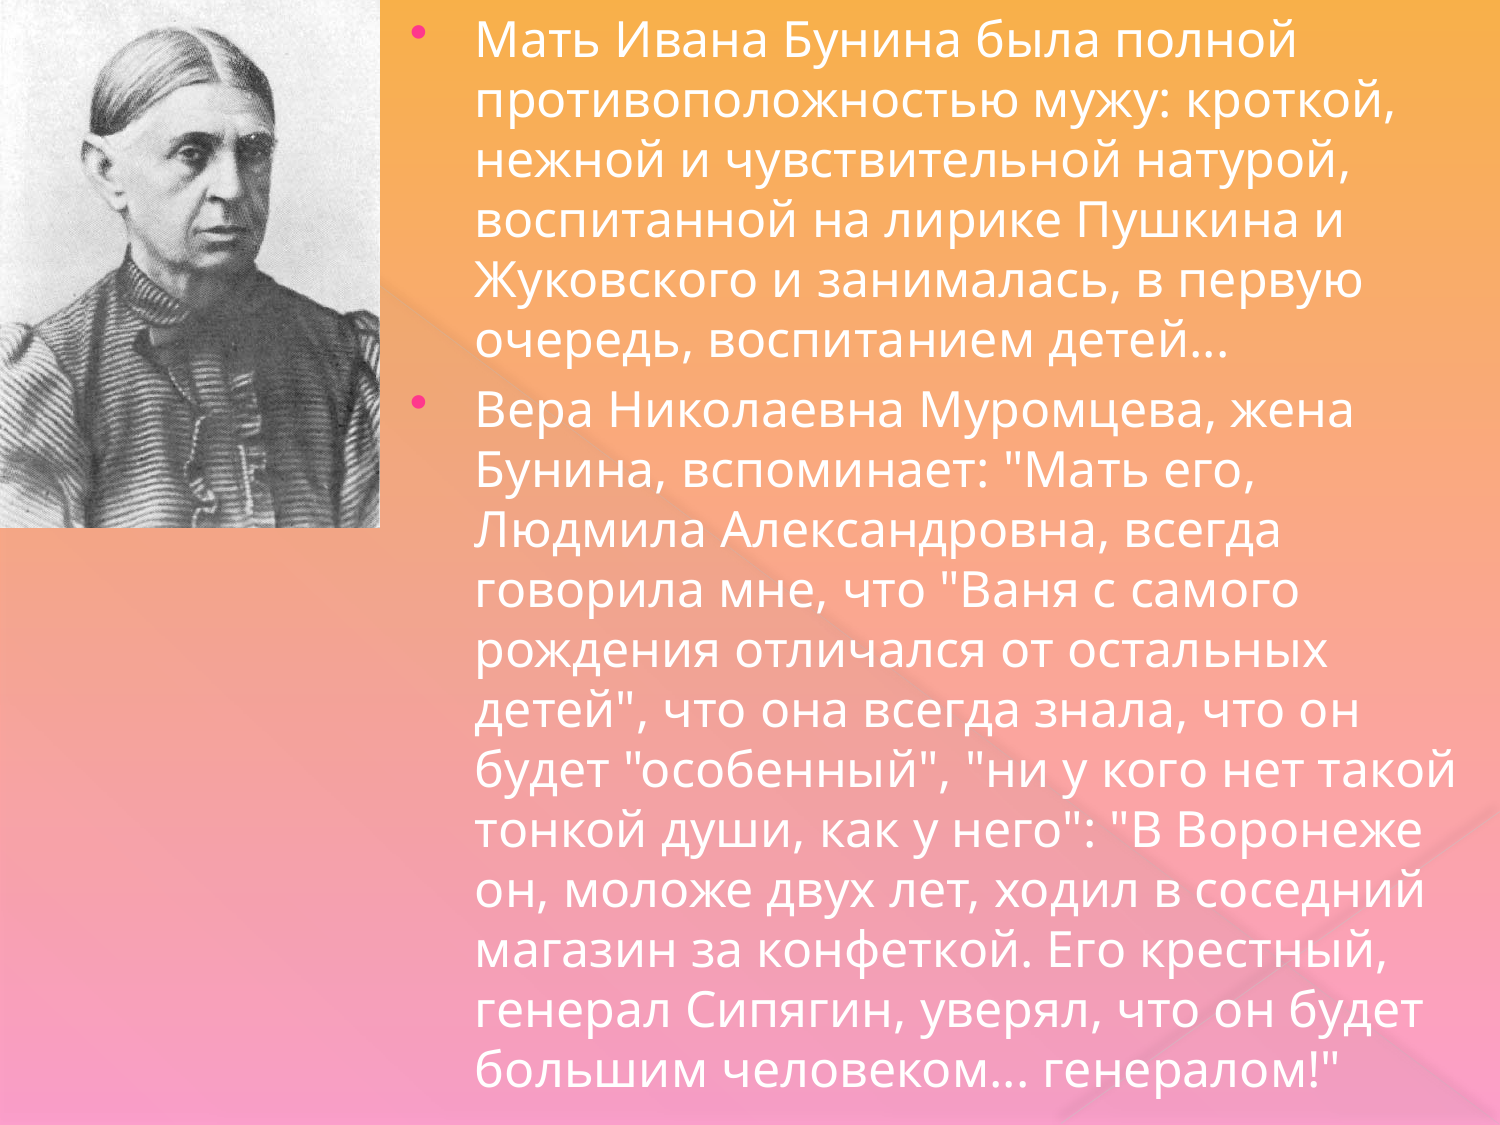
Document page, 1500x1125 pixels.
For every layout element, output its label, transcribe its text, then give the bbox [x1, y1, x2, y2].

list Мать Ивана Бунина была полной противоположностью мужу: кроткой, нежной и чувствительной натурой, воспитанной на лирике Пушкина и Жуковского и занималась, в первую очередь, воспитанием детей... Вера Николаевна Муромцева, жена Бунина, вспоминает: "Мать его, Людмила Александровна, всегда говорила мне, что "Ваня с самого рождения отличался от остальных детей", что она всегда знала, что он будет "особенный", "ни у кого нет такой тонкой души, как у него": "В Воронеже он, моложе двух лет, ходил в соседний магазин за конфеткой. Его крестный, генерал Сипягин, уверял, что он будет большим человеком... генералом!" [386, 0, 1500, 720]
picture [0, 0, 380, 528]
